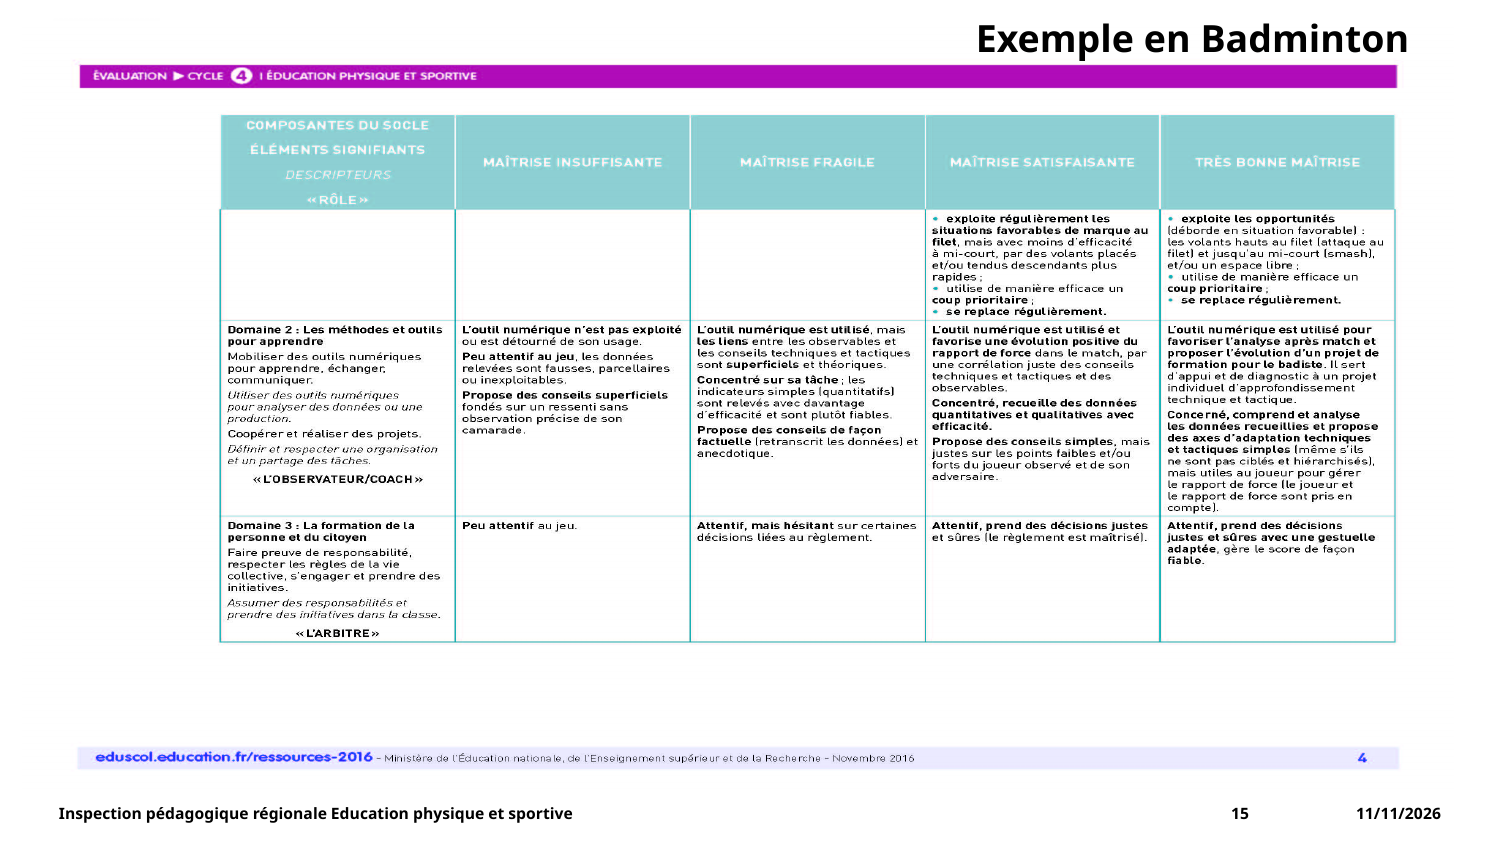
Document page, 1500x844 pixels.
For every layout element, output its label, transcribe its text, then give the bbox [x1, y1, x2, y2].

footer Inspection pédagogique régionale Education physique et sportive [59, 796, 1027, 844]
slide_number 15 [1027, 796, 1249, 844]
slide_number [1249, 796, 1441, 844]
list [22, 21, 1454, 789]
